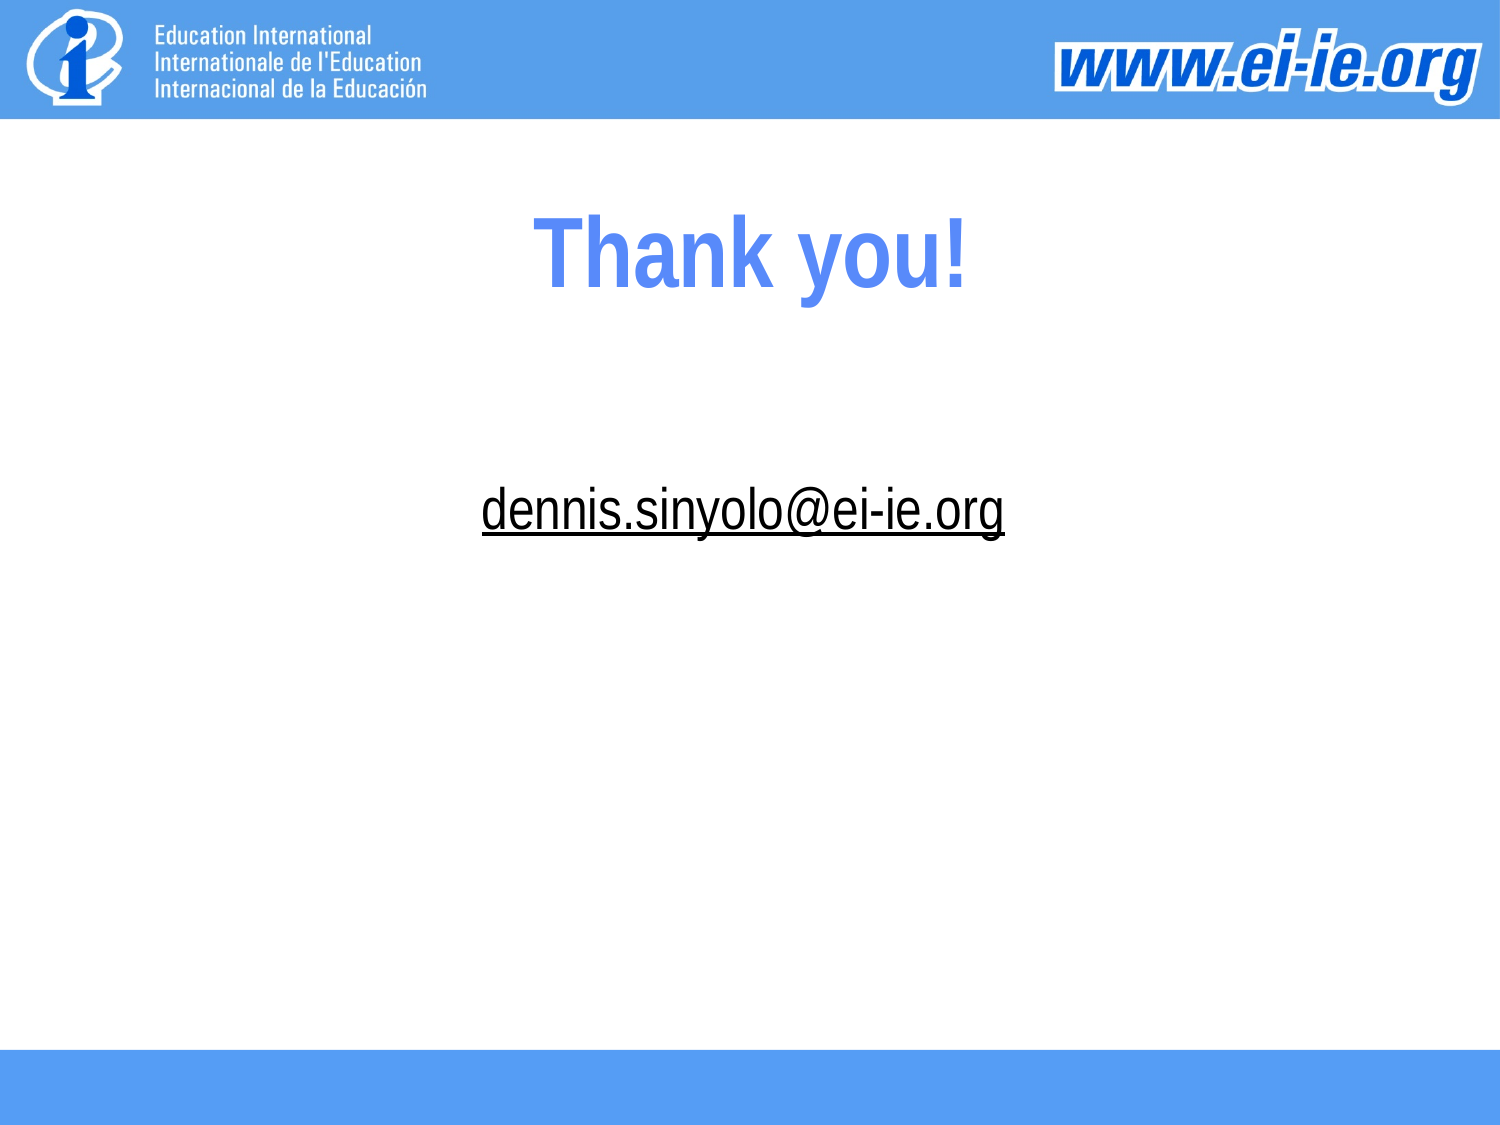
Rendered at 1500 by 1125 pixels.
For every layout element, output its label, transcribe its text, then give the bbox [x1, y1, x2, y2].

title Thank you! [76, 172, 1427, 323]
picture [0, 0, 1500, 131]
list dennis.sinyolo@ei-ie.org [75, 299, 1425, 1005]
